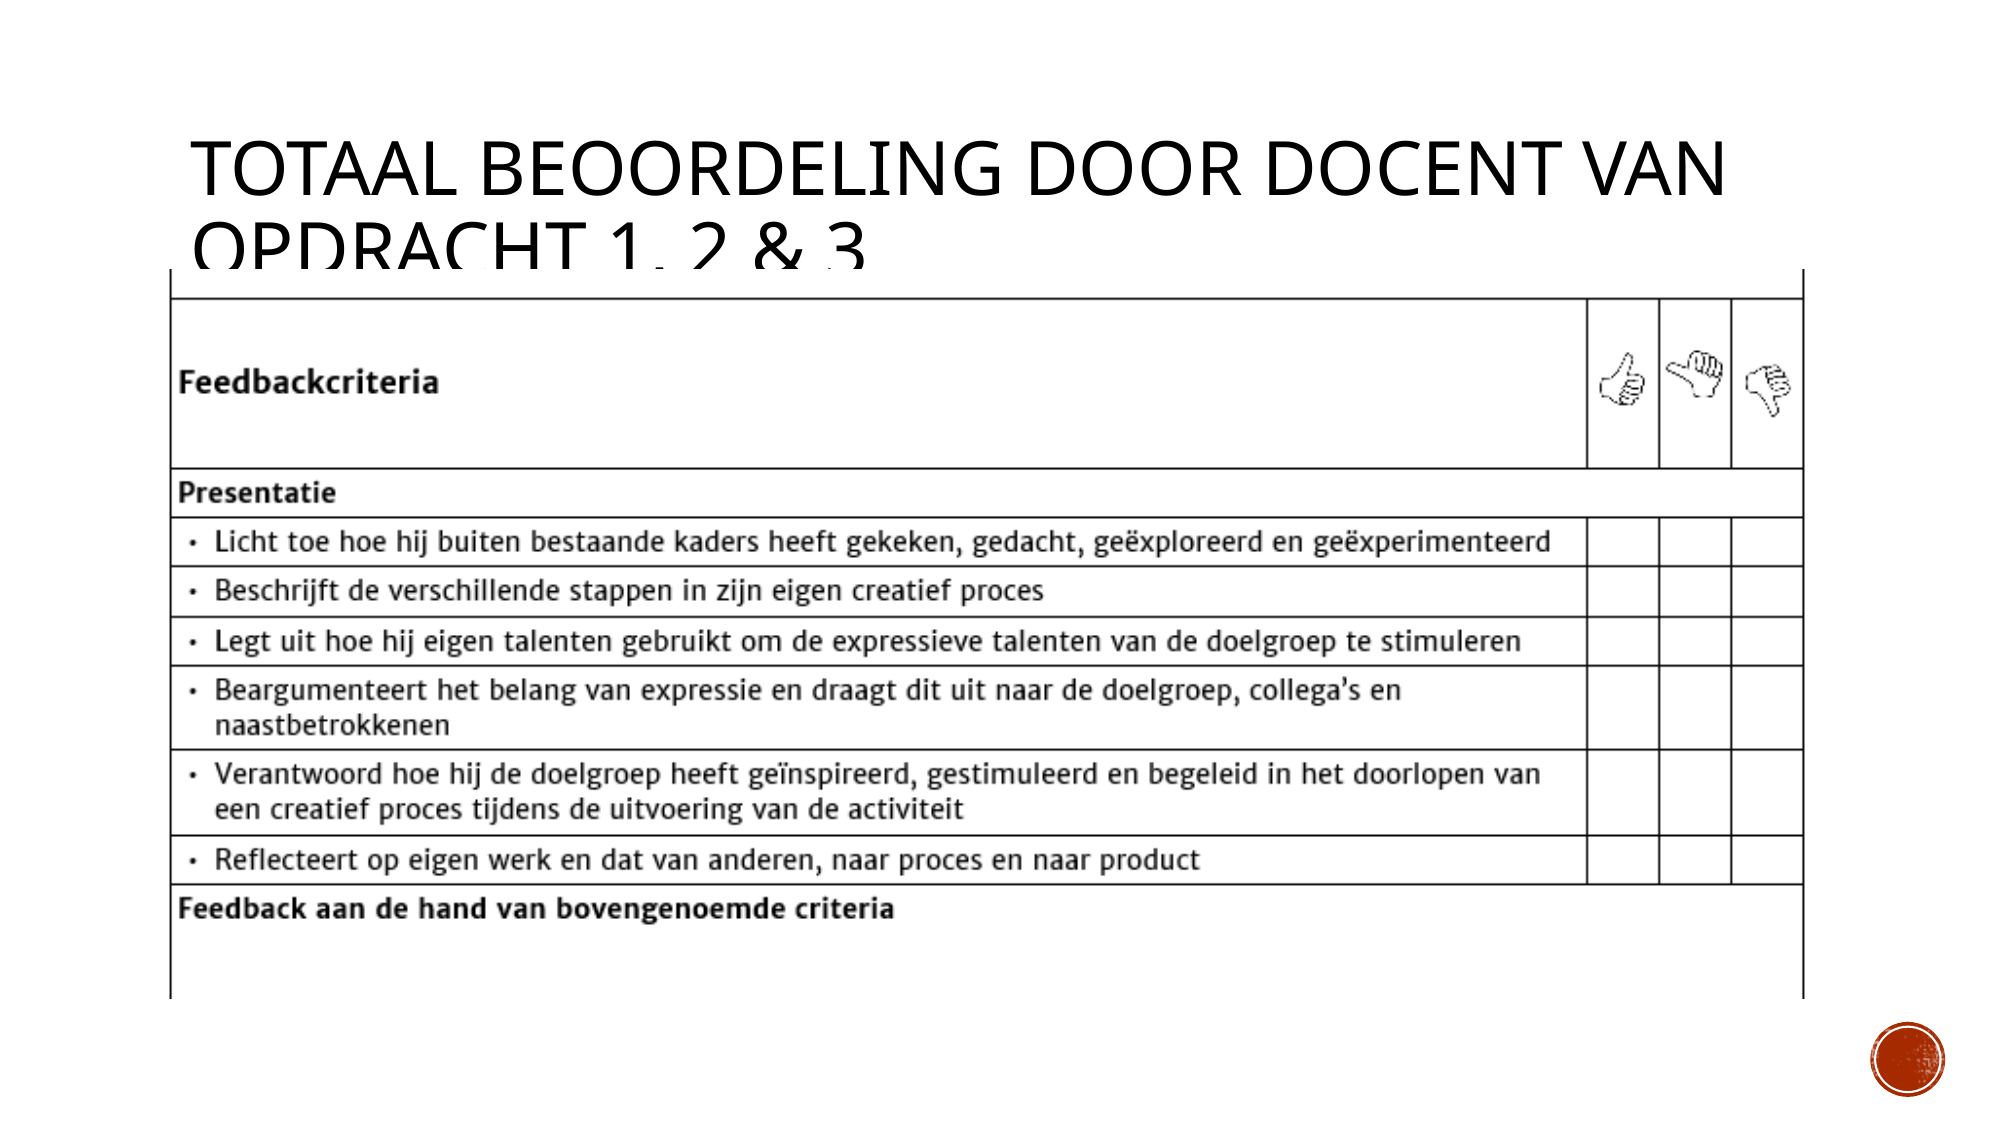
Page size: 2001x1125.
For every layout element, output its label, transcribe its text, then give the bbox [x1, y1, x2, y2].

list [138, 271, 1835, 998]
title Totaal beoordeling door docent van opdracht 1, 2 & 3 [175, 79, 1826, 269]
